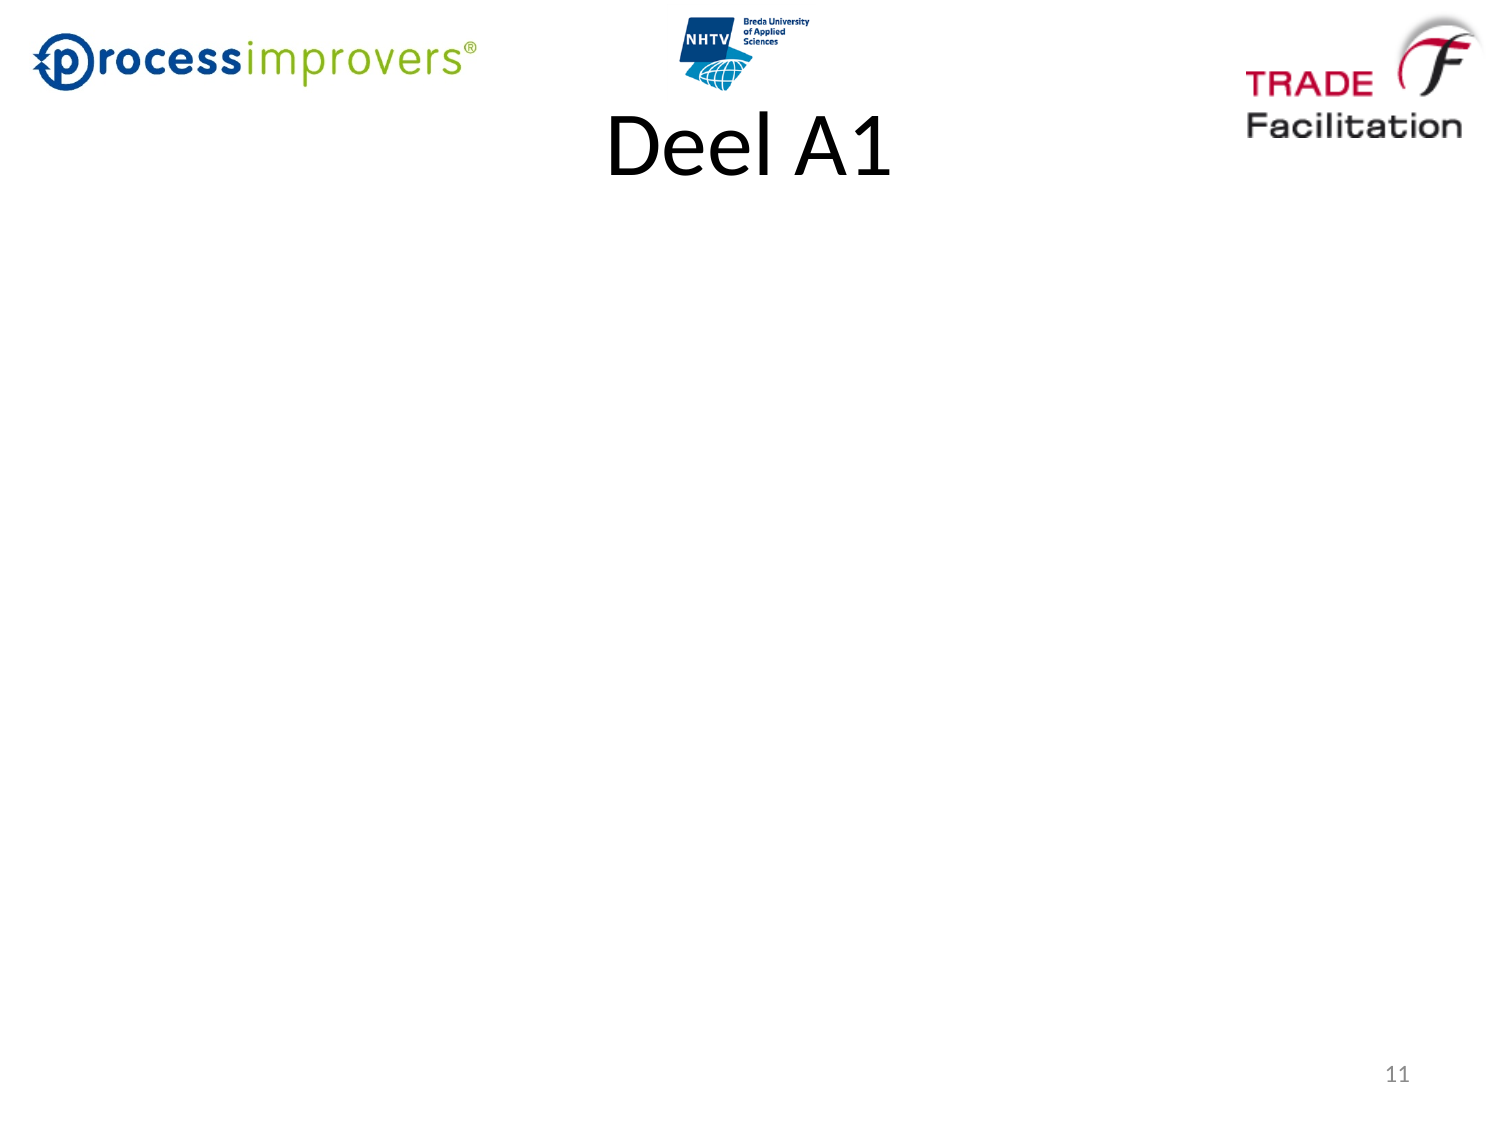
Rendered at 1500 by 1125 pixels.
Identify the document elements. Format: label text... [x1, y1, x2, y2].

title Deel A1 [75, 45, 1425, 233]
picture [29, 30, 479, 93]
slide_number 11 [1074, 1042, 1425, 1103]
picture [667, 4, 816, 103]
picture [1246, 10, 1487, 138]
